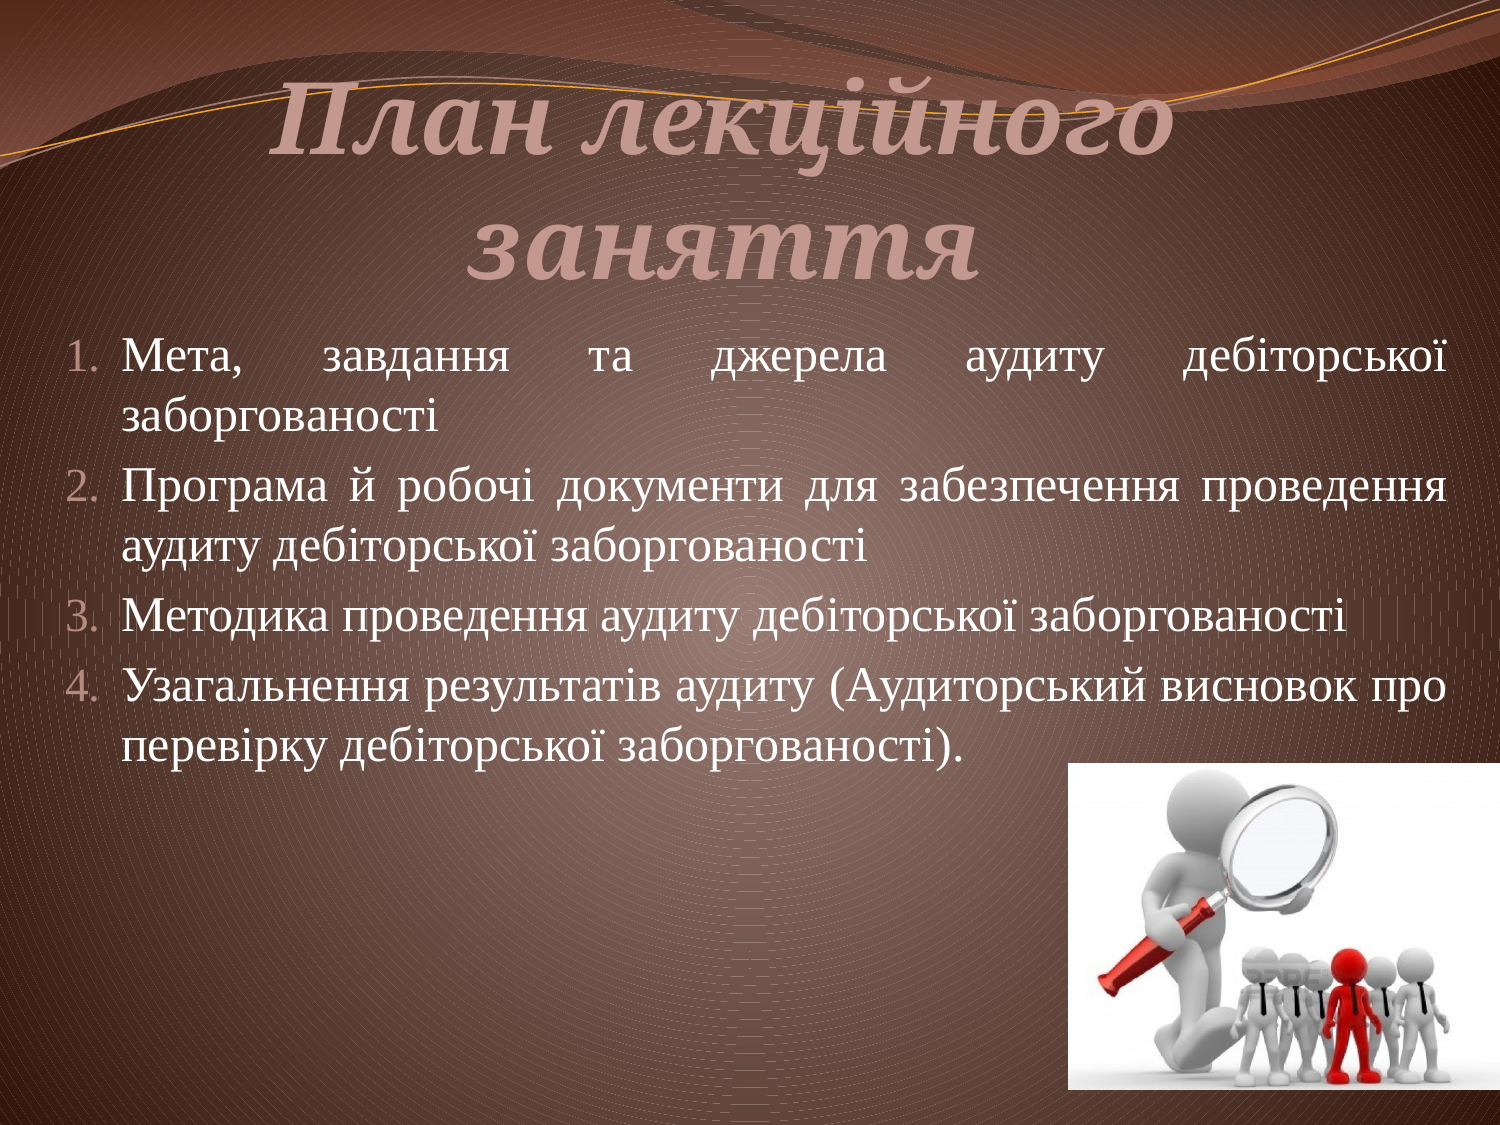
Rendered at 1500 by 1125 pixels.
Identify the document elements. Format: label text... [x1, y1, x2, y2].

title План лекційного заняття [112, 0, 1341, 300]
subtitle Мета, завдання та джерела аудиту дебіторської заборгованості Програма й робочі документи для забезпечення проведення аудиту дебіторської заборгованості Методика проведення аудиту дебіторської заборгованості Узагальнення результатів аудиту (Аудиторський висновок про перевірку дебіторської заборгованості). [64, 314, 1459, 835]
picture [1068, 763, 1500, 1090]
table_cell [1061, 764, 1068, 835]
